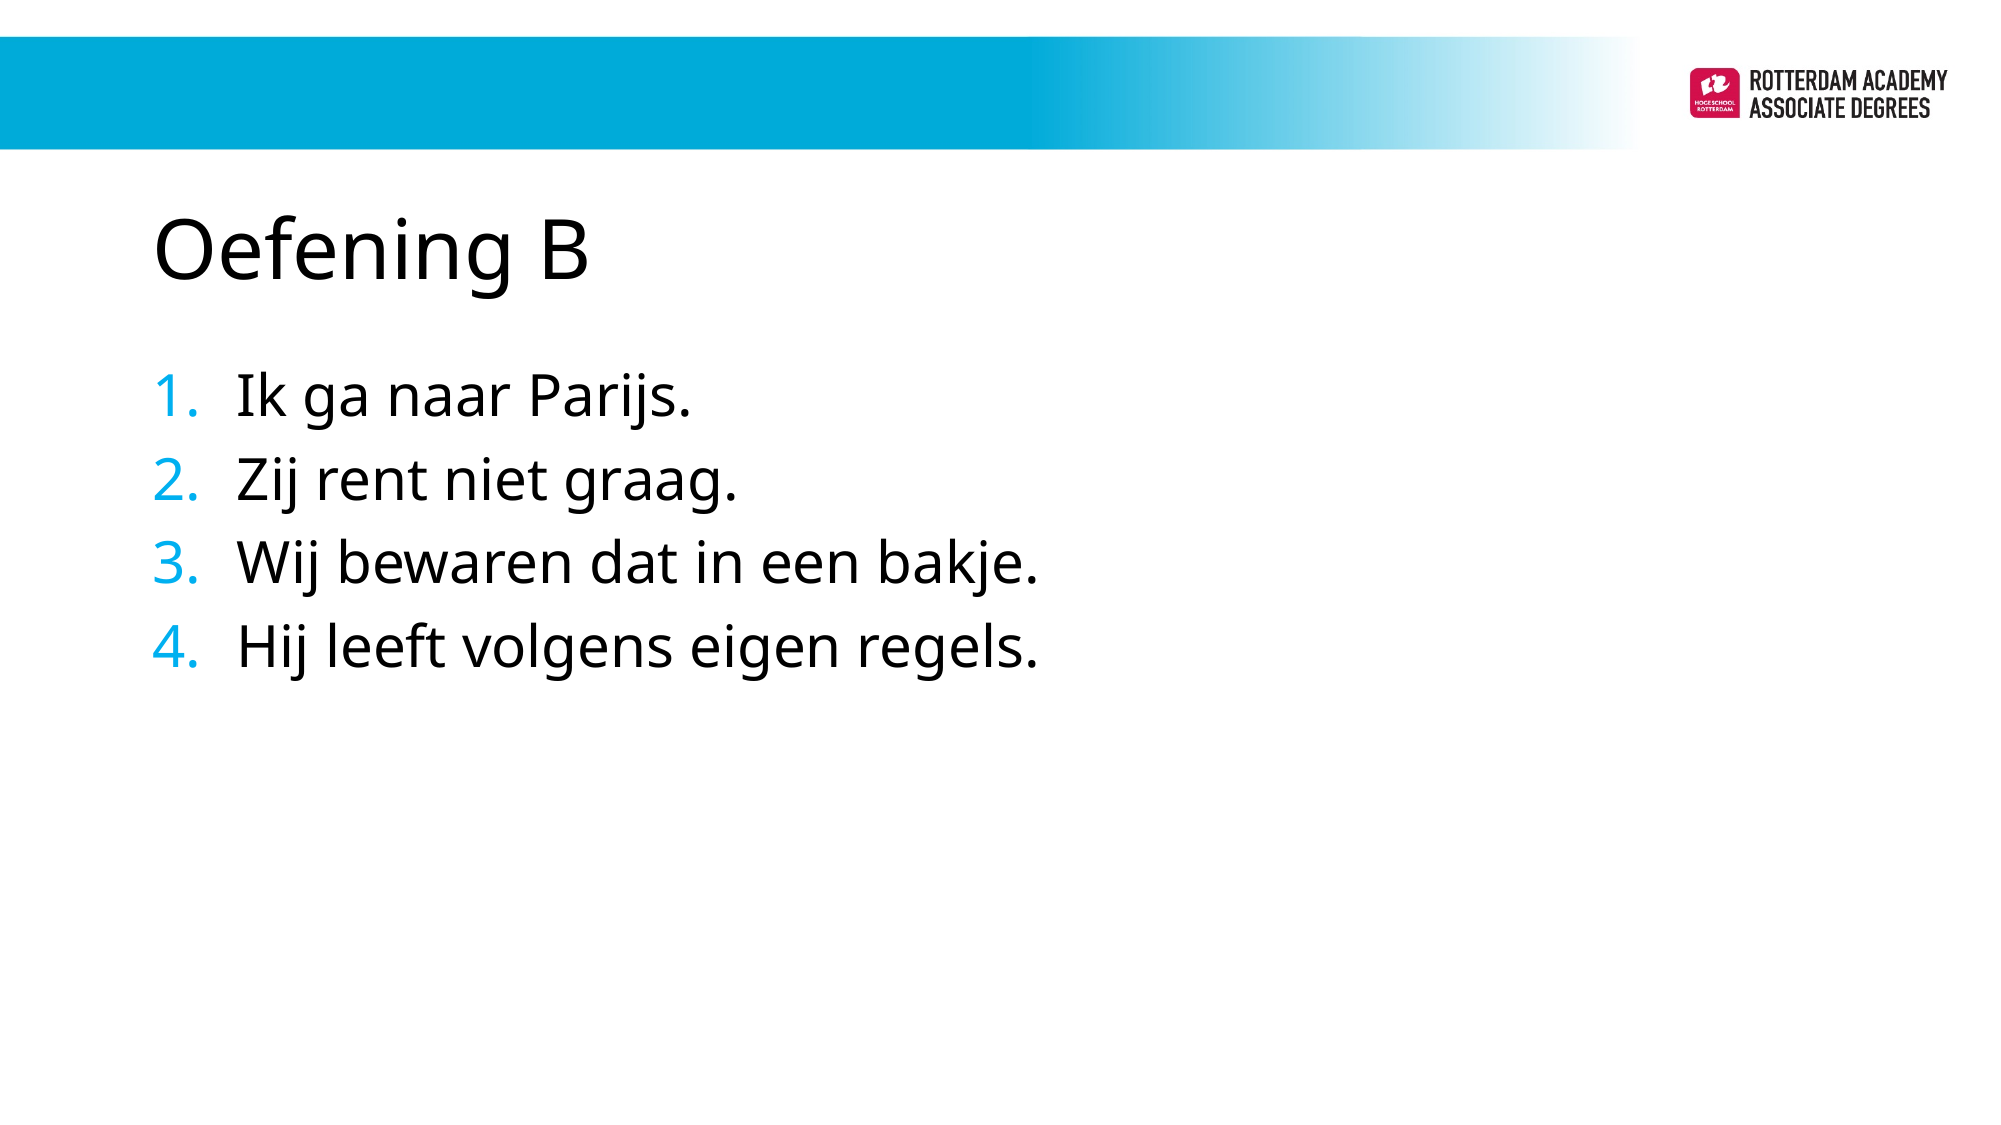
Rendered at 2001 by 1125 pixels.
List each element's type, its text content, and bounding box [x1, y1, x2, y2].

list Ik ga naar Parijs. Zij rent niet graag. Wij bewaren dat in een bakje. Hij leeft volgens eigen regels. [137, 358, 1863, 1053]
title Oefening B [137, 175, 1863, 329]
picture [0, 0, 2000, 184]
